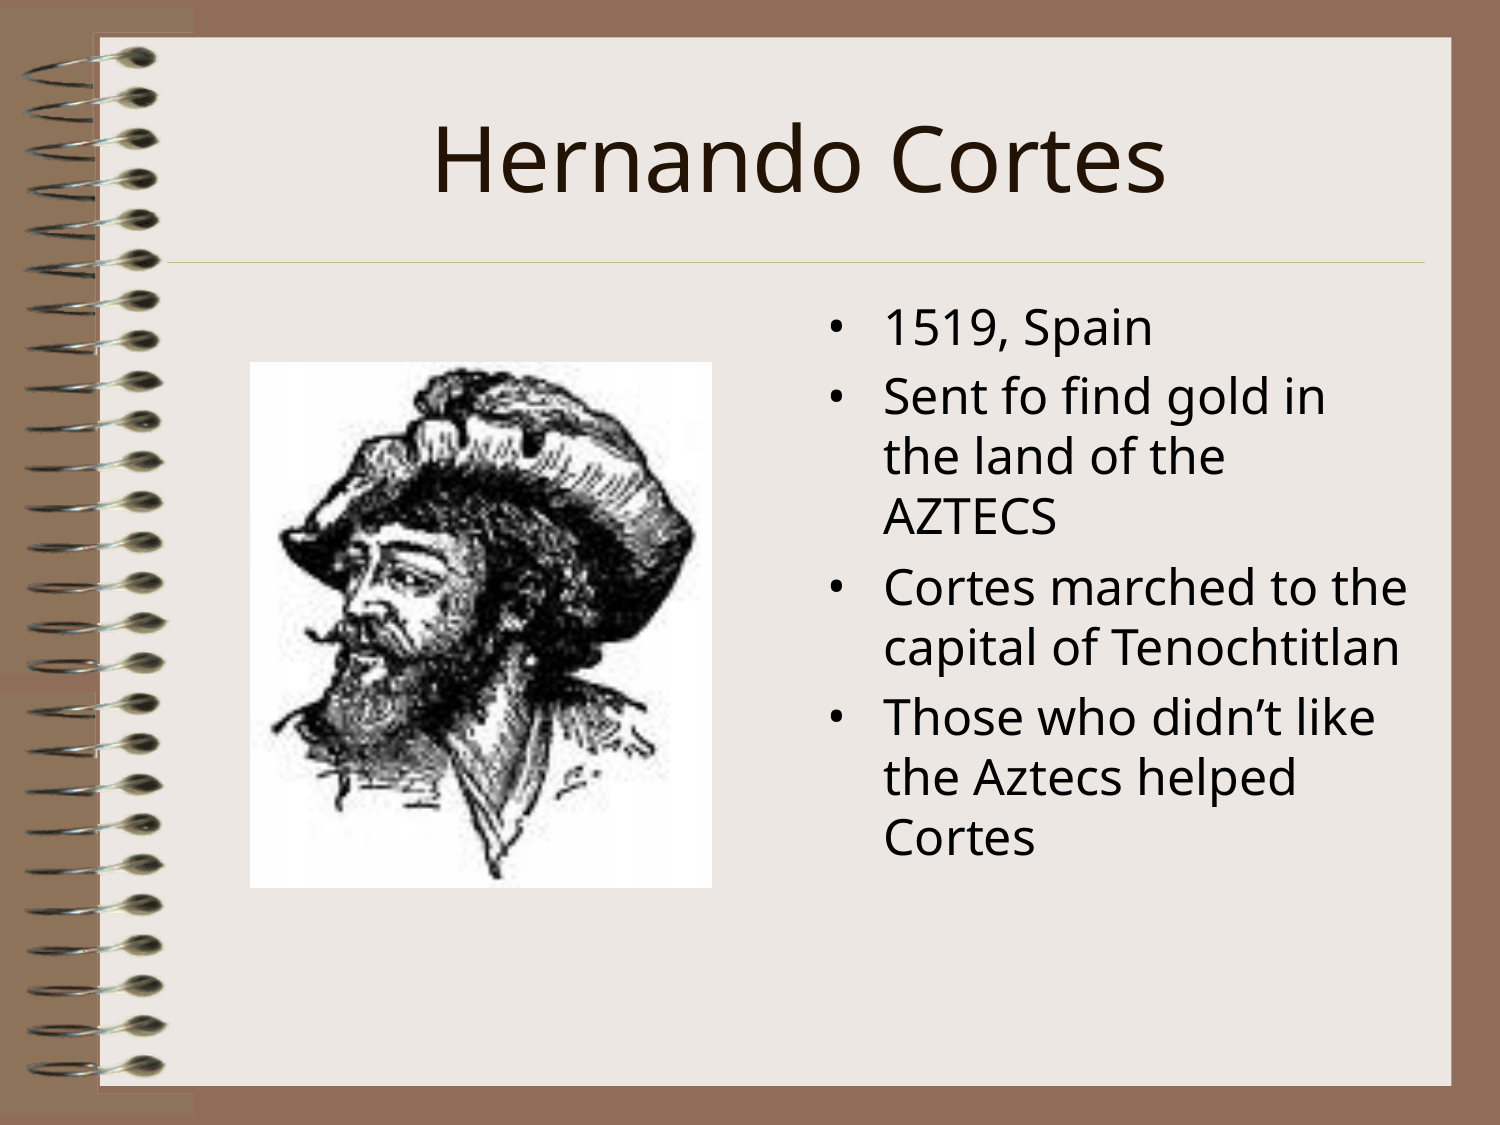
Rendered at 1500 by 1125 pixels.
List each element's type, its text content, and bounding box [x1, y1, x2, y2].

list 1519, Spain Sent fo find gold in the land of the AZTECS Cortes marched to the capital of Tenochtitlan Those who didn’t like the Aztecs helped Cortes [812, 287, 1425, 963]
title Hernando Cortes [174, 62, 1425, 250]
picture [0, 692, 194, 1115]
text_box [250, 362, 713, 888]
picture [0, 8, 194, 674]
